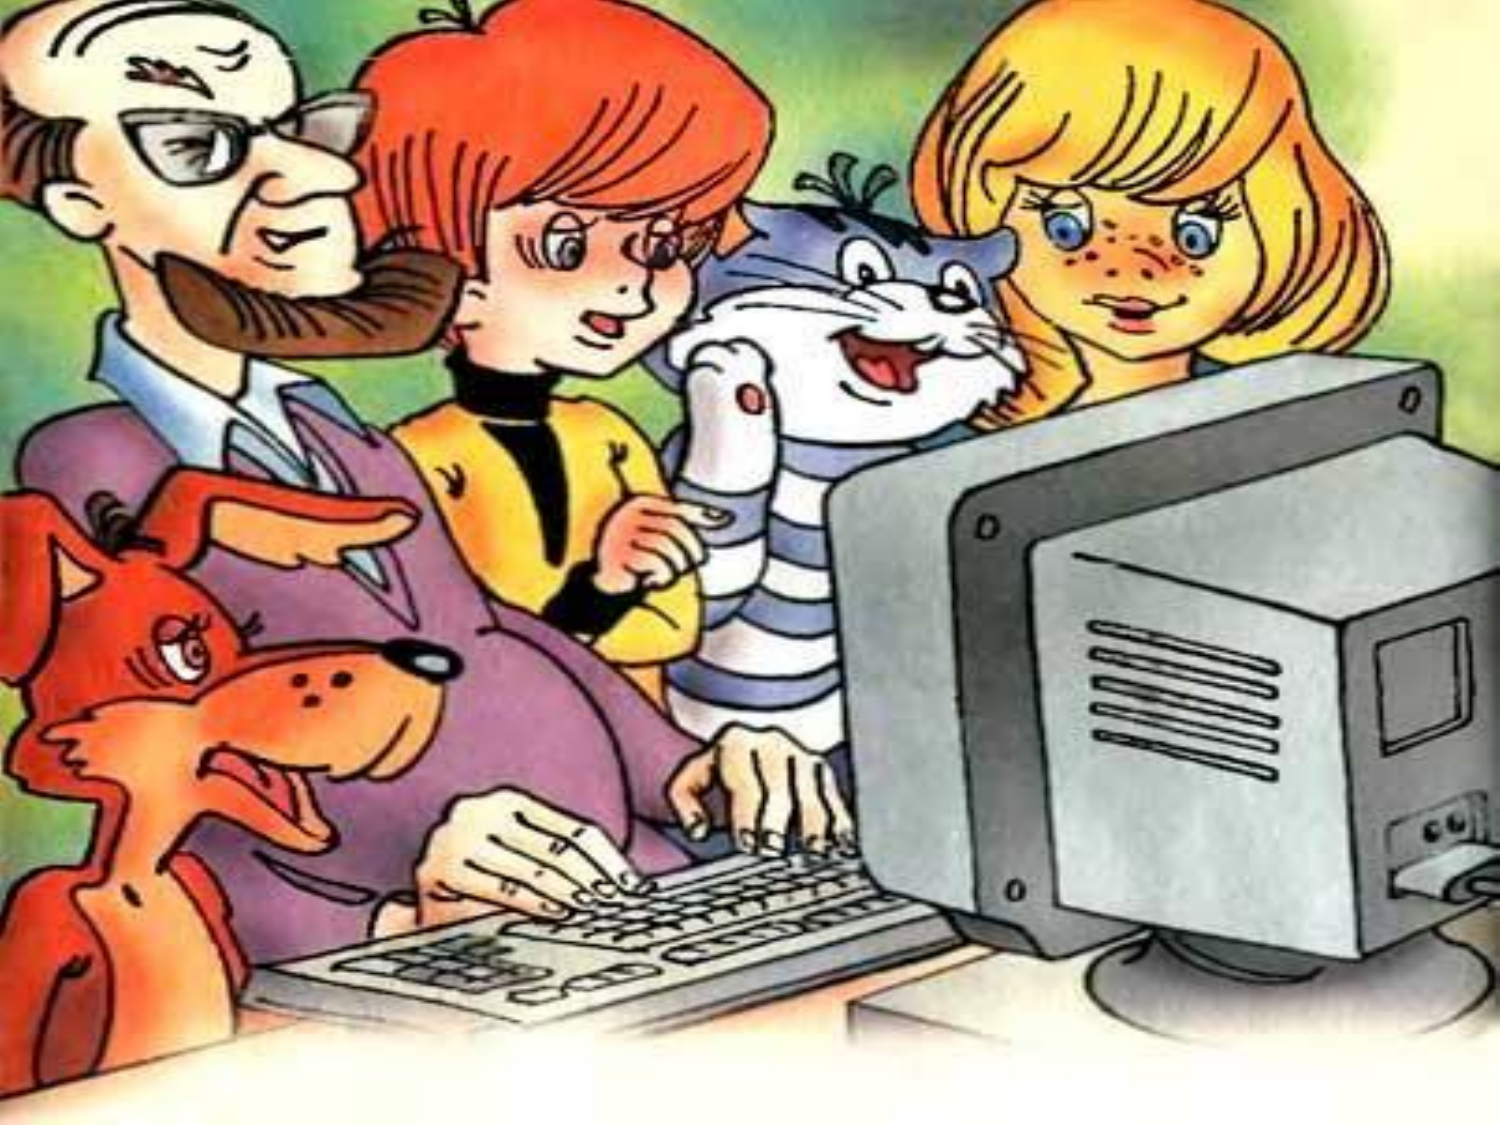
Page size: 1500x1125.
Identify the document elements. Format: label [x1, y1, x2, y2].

list [0, 0, 1500, 1125]
